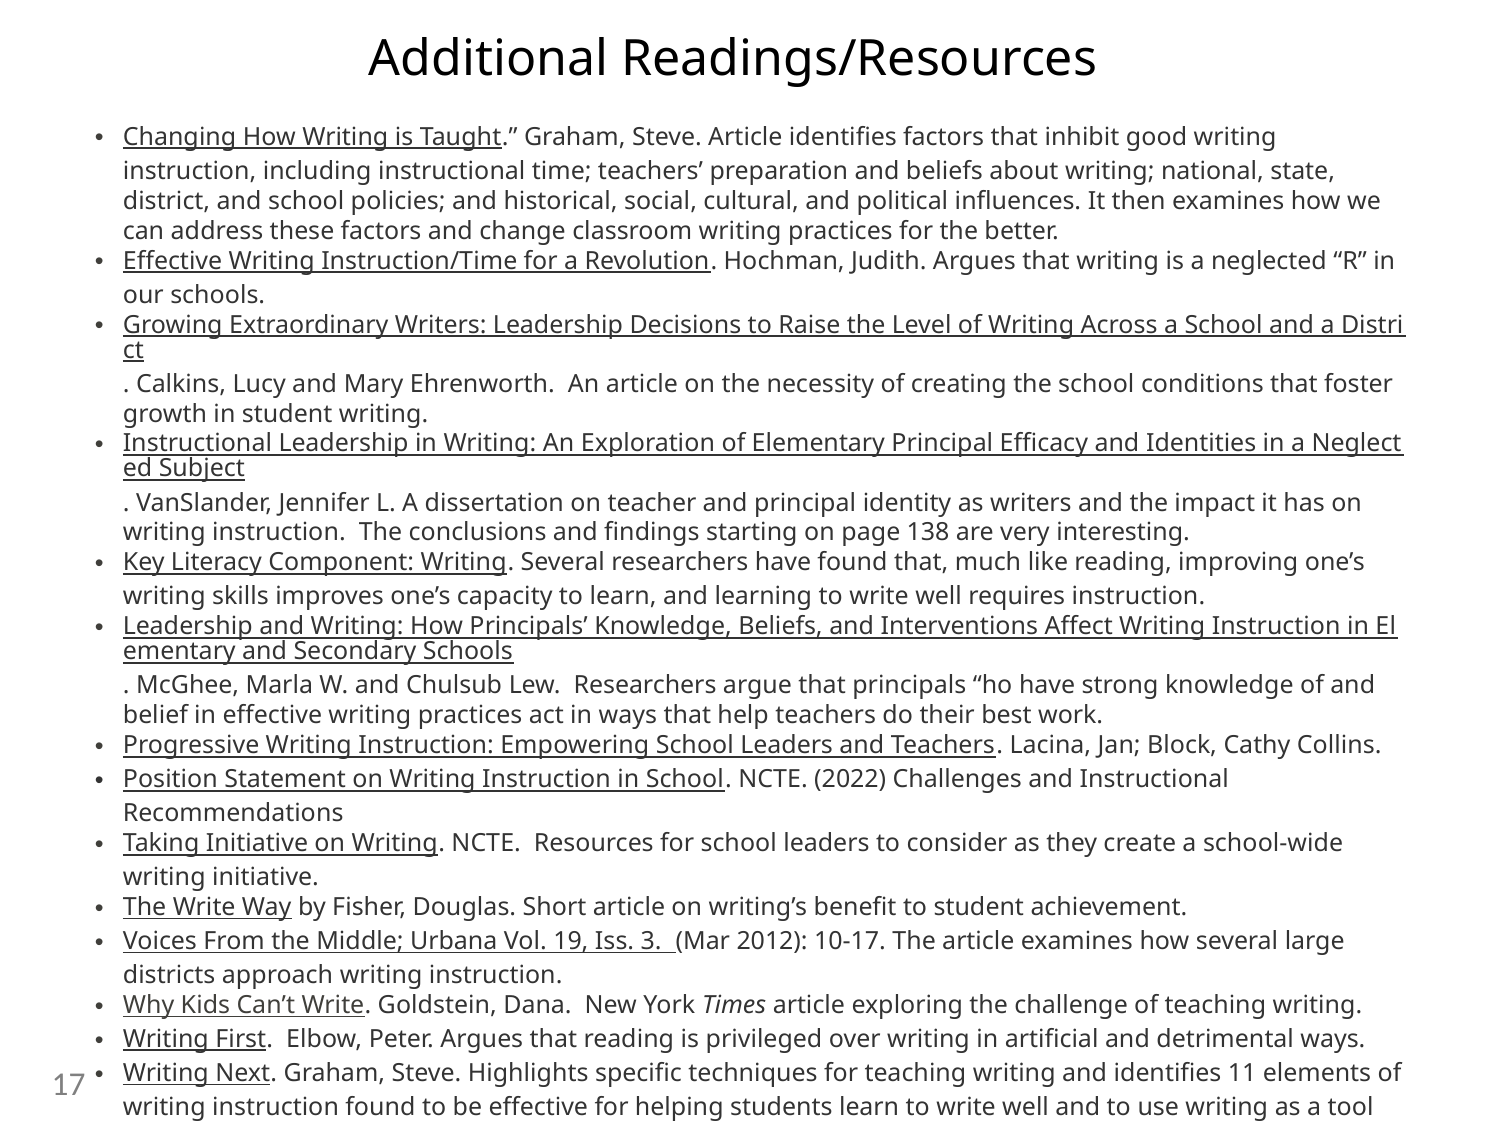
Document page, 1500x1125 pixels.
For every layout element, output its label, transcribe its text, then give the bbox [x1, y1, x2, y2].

text_box Changing How Writing is Taught.” Graham, Steve. Article identifies factors that inhibit good writing instruction, including instructional time; teachers’ preparation and beliefs about writing; national, state, district, and school policies; and historical, social, cultural, and political influences. It then examines how we can address these factors and change classroom writing practices for the better. Effective Writing Instruction/Time for a Revolution. Hochman, Judith. Argues that writing is a neglected “R” in our schools. Growing Extraordinary Writers: Leadership Decisions to Raise the Level of Writing Across a School and a District. Calkins, Lucy and Mary Ehrenworth. An article on the necessity of creating the school conditions that foster growth in student writing. Instructional Leadership in Writing: An Exploration of Elementary Principal Efficacy and Identities in a Neglected Subject. VanSlander, Jennifer L. A dissertation on teacher and principal identity as writers and the impact it has on writing instruction. The conclusions and findings starting on page 138 are very interesting. Key Literacy Component: Writing. Several researchers have found that, much like reading, improving one’s writing skills improves one’s capacity to learn, and learning to write well requires instruction. Leadership and Writing: How Principals’ Knowledge, Beliefs, and Interventions Affect Writing Instruction in Elementary and Secondary Schools. McGhee, Marla W. and Chulsub Lew. Researchers argue that principals “ho have strong knowledge of and belief in effective writing practices act in ways that help teachers do their best work. Progressive Writing Instruction: Empowering School Leaders and Teachers. Lacina, Jan; Block, Cathy Collins. Position Statement on Writing Instruction in School. NCTE. (2022) Challenges and Instructional Recommendations Taking Initiative on Writing. NCTE. Resources for school leaders to consider as they create a school-wide writing initiative. The Write Way by Fisher, Douglas. Short article on writing’s benefit to student achievement. Voices From the Middle; Urbana Vol. 19, Iss. 3. (Mar 2012): 10-17. The article examines how several large districts approach writing instruction. Why Kids Can’t Write. Goldstein, Dana. New York Times article exploring the challenge of teaching writing. Writing First. Elbow, Peter. Argues that reading is privileged over writing in artificial and detrimental ways. Writing Next. Graham, Steve. Highlights specific techniques for teaching writing and identifies 11 elements of writing instruction found to be effective for helping students learn to write well and to use writing as a tool for learning. [79, 112, 1426, 1125]
title Additional Readings/Resources [234, 32, 1232, 92]
slide_number 17 [36, 1054, 79, 1115]
